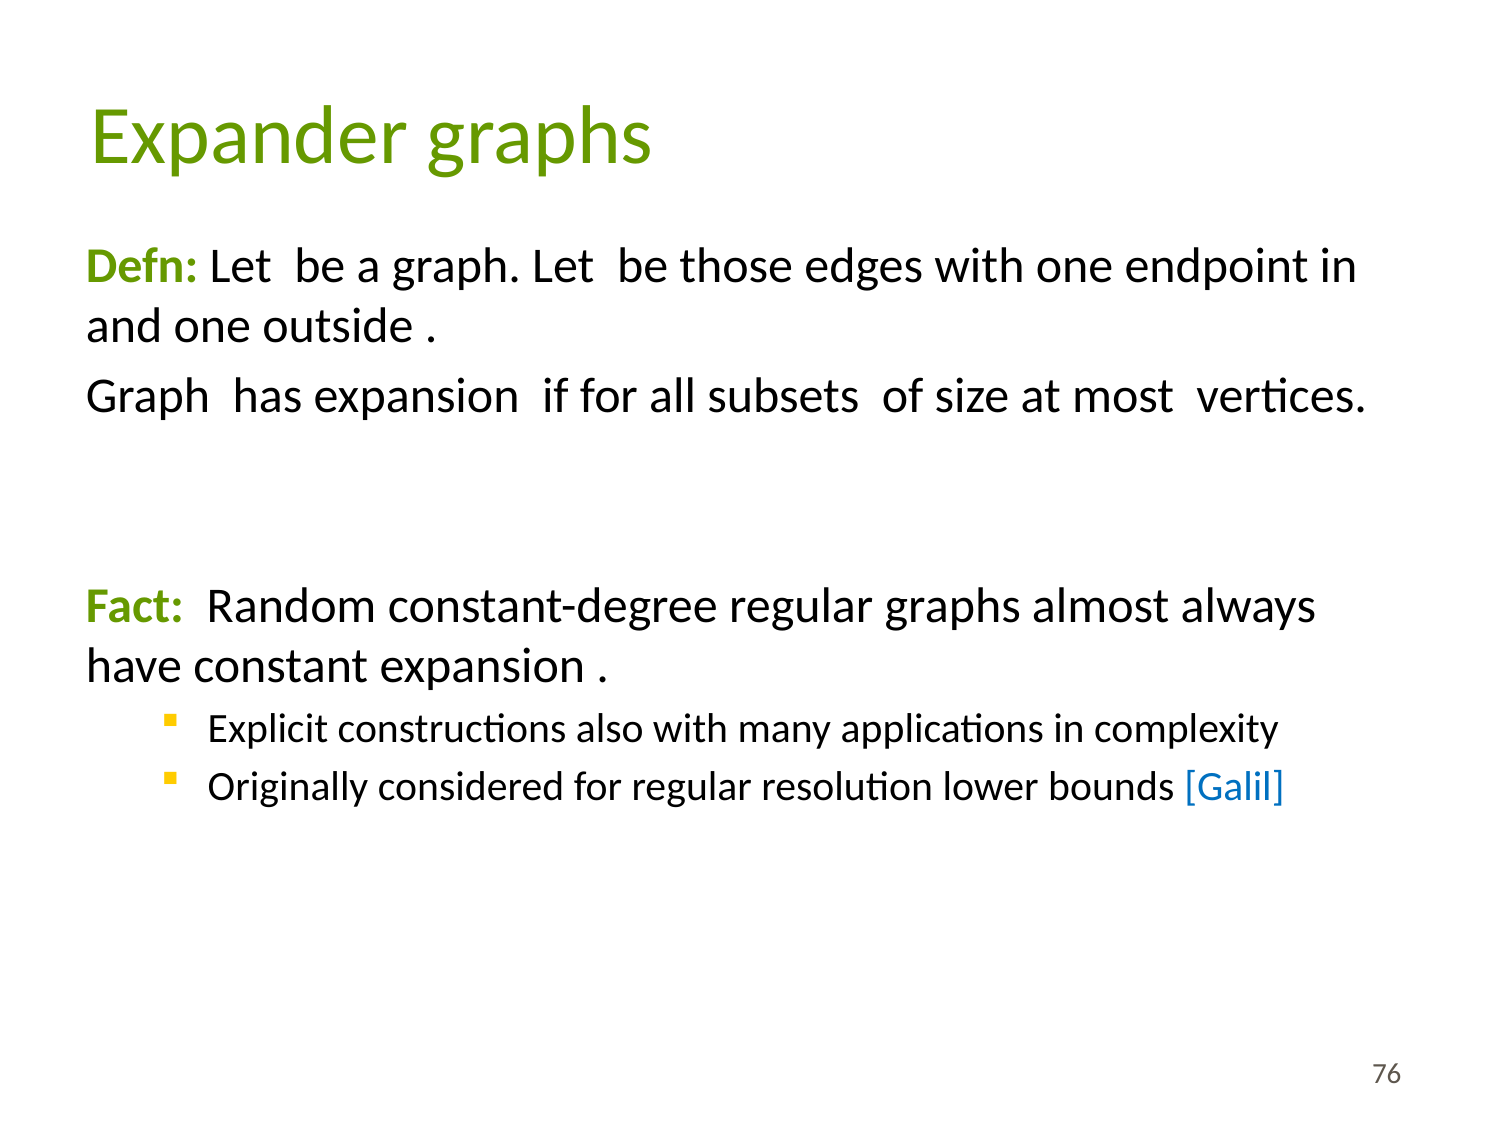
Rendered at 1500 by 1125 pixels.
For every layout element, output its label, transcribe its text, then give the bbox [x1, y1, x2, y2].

slide_number 76 [1104, 1037, 1417, 1097]
title Expander graphs [75, 37, 1350, 188]
